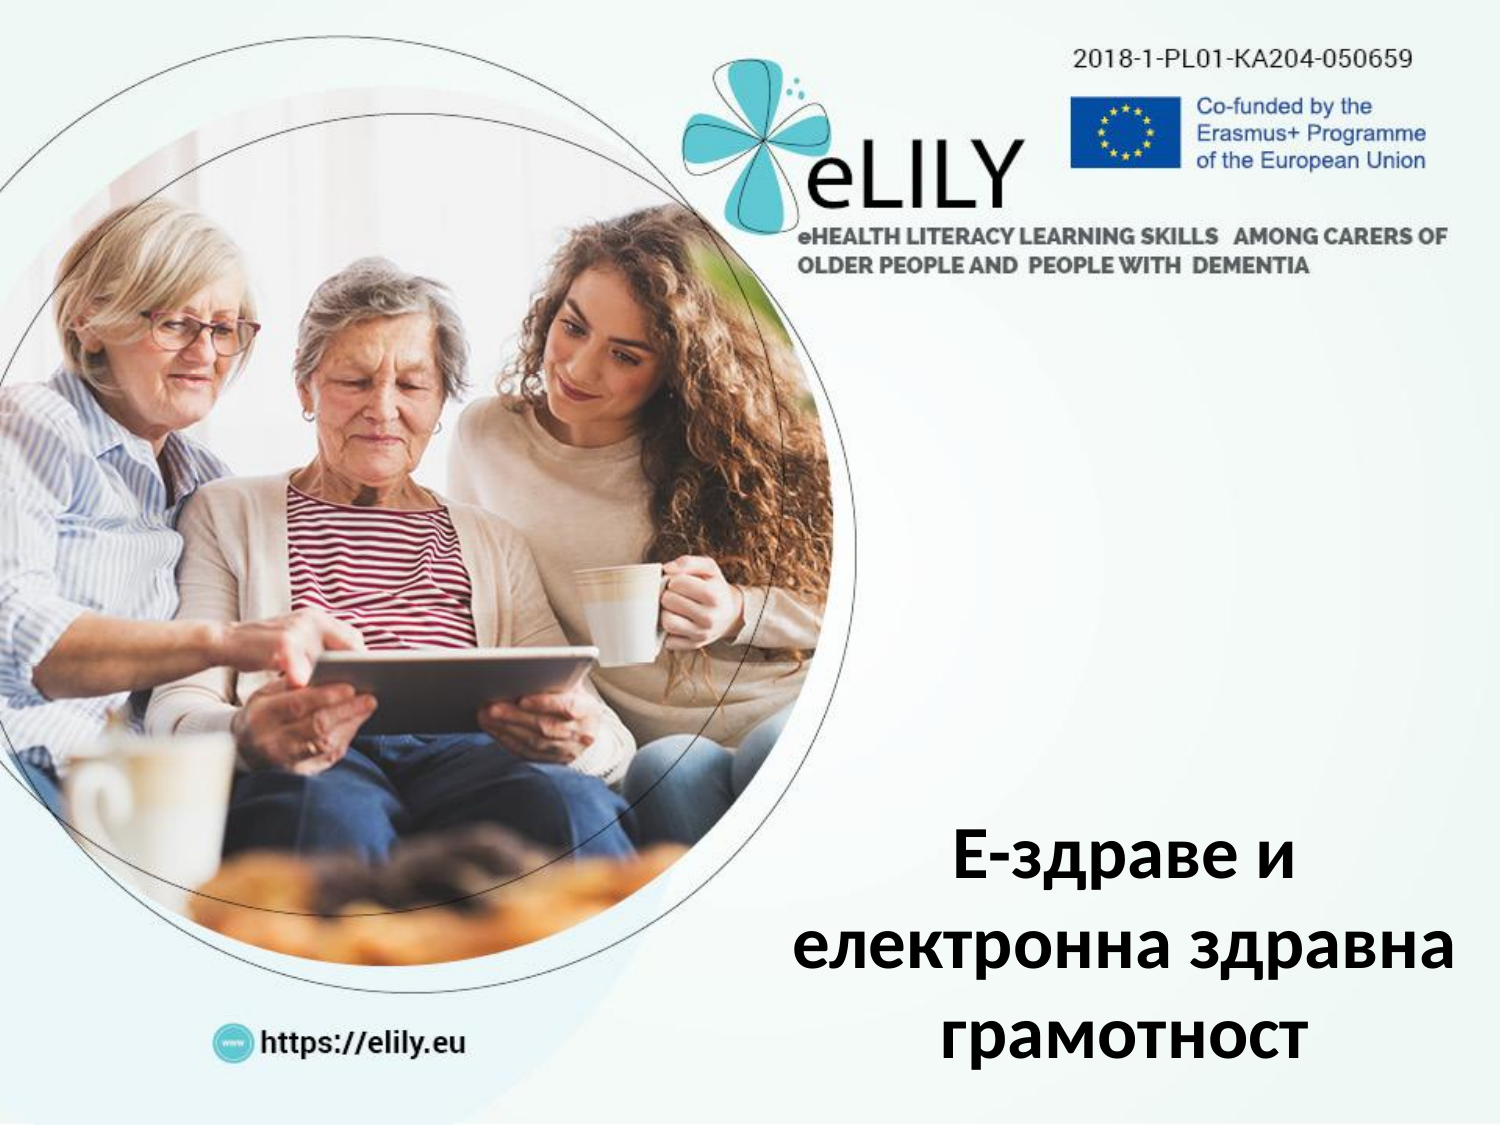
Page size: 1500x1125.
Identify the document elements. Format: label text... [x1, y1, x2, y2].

text_box Е-здраве и електронна здравна грамотност [749, 796, 1500, 1082]
picture [0, 0, 1500, 1125]
